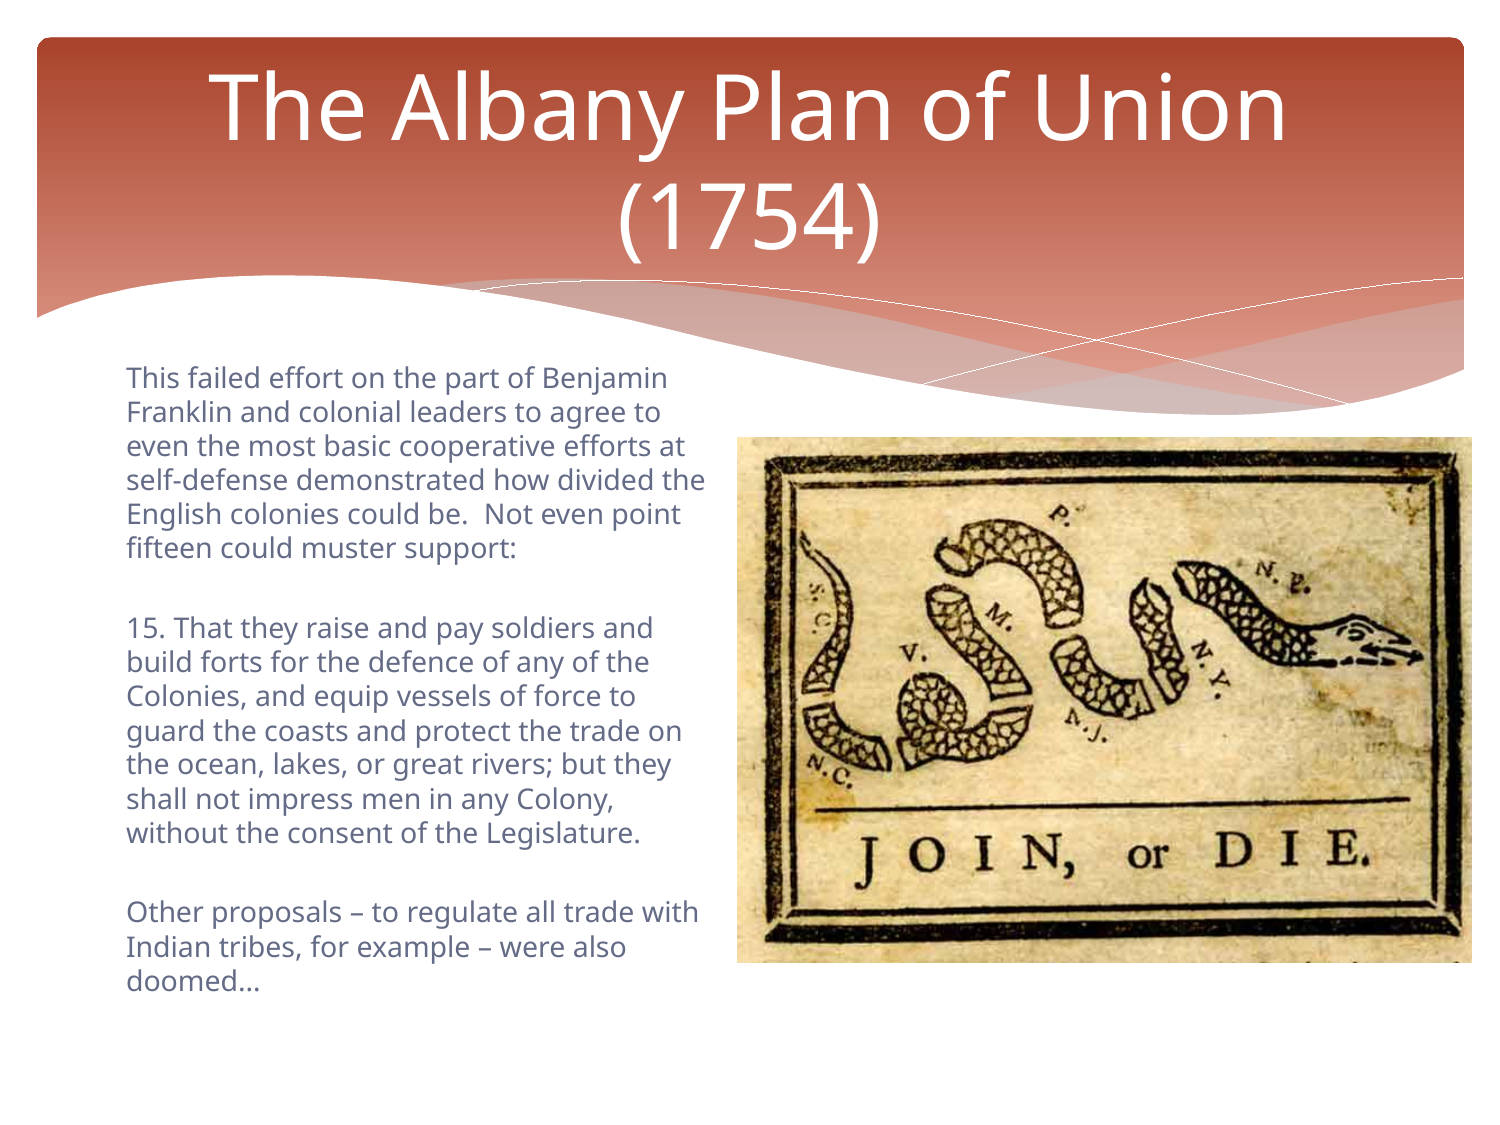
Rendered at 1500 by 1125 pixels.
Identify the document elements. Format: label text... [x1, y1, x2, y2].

title The Albany Plan of Union (1754) [75, 55, 1425, 261]
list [737, 437, 1472, 963]
list This failed effort on the part of Benjamin Franklin and colonial leaders to agree to even the most basic cooperative efforts at self-defense demonstrated how divided the English colonies could be. Not even point fifteen could muster support: 15. That they raise and pay soldiers and build forts for the defence of any of the Colonies, and equip vessels of force to guard the coasts and protect the trade on the ocean, lakes, or great rivers; but they shall not impress men in any Colony, without the consent of the Legislature. Other proposals – to regulate all trade with Indian tribes, for example – were also doomed… [111, 312, 738, 1005]
